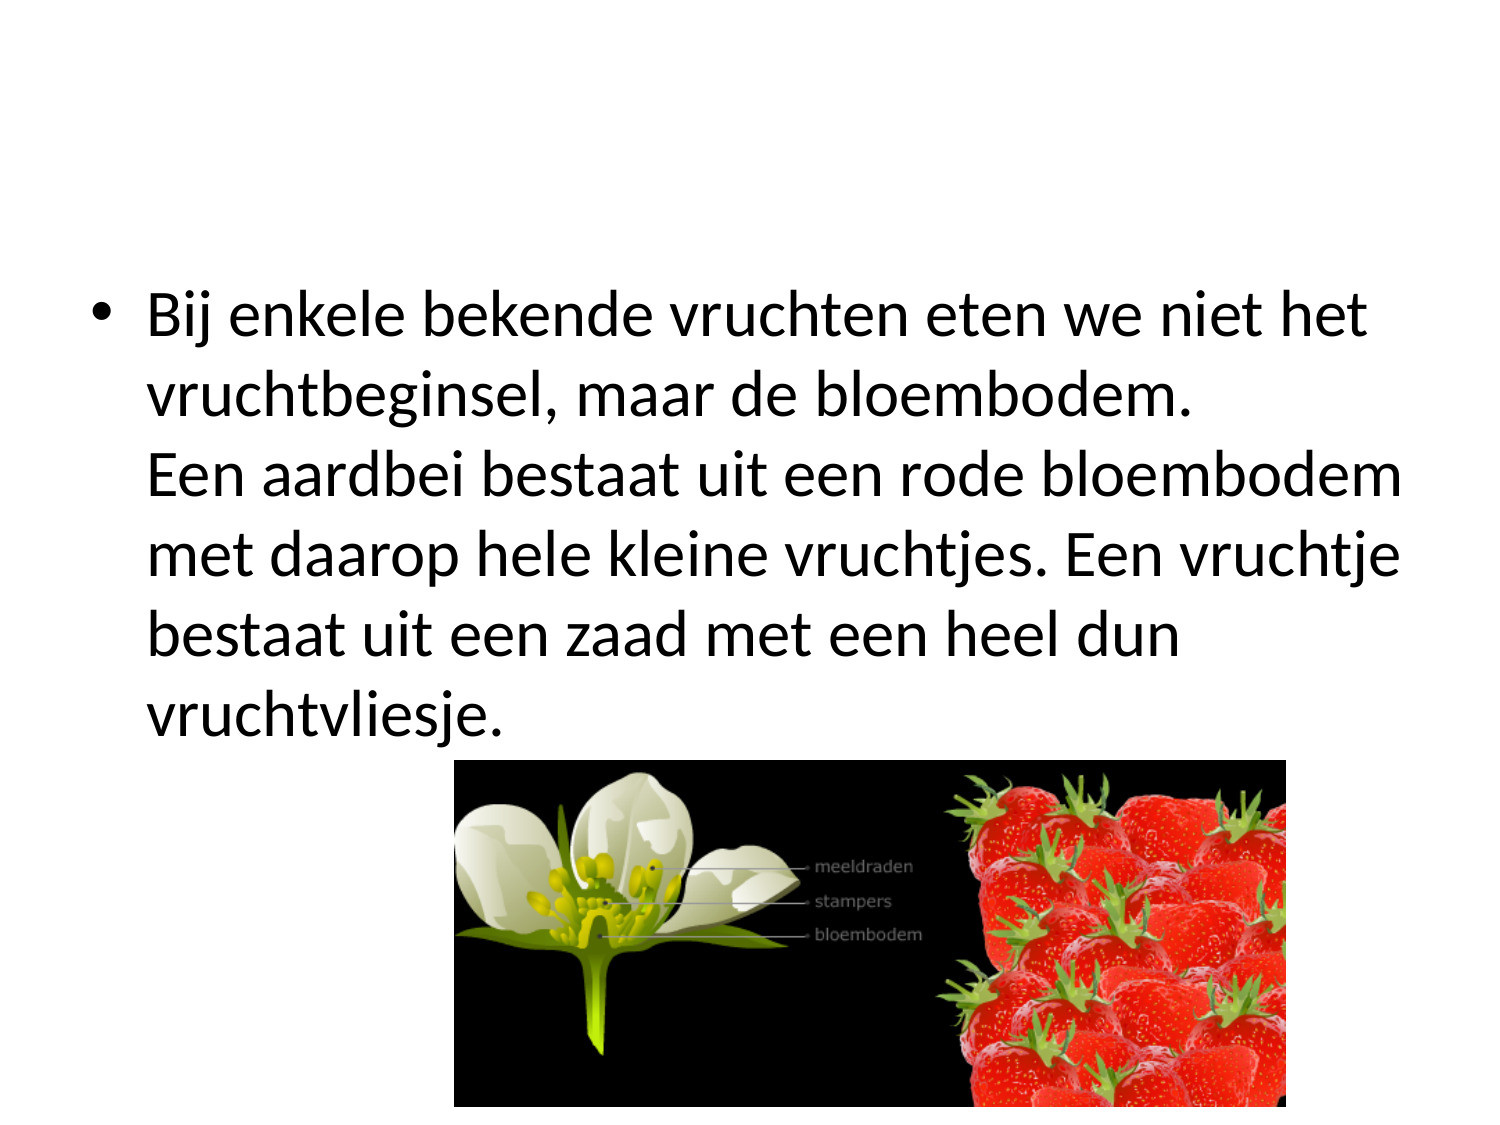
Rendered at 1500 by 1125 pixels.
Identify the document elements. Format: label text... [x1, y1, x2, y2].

list Bij enkele bekende vruchten eten we niet het vruchtbeginsel, maar de bloembodem. Een aardbei bestaat uit een rode bloembodem met daarop hele kleine vruchtjes. Een vruchtje bestaat uit een zaad met een heel dun vruchtvliesje. [75, 262, 1425, 1005]
picture [454, 760, 1287, 1107]
